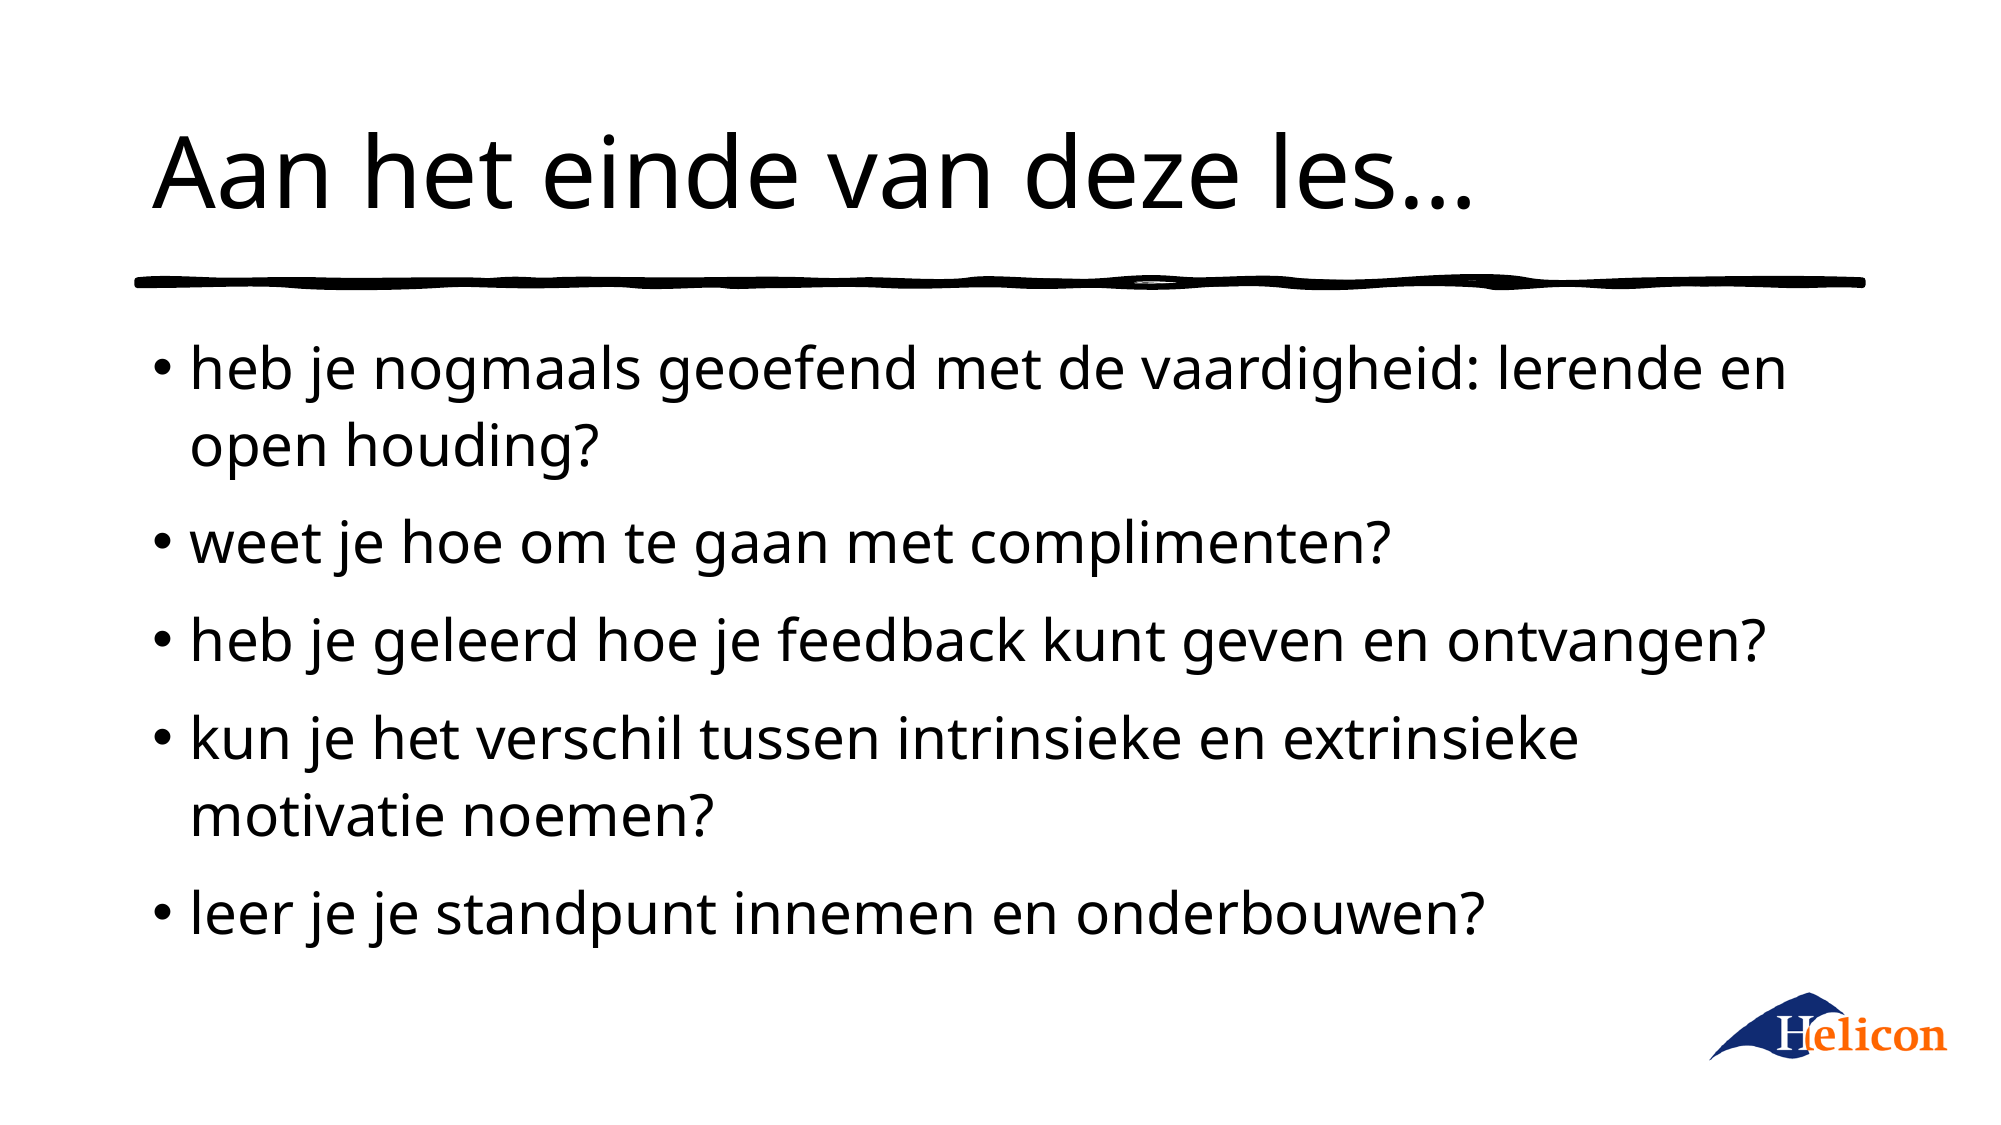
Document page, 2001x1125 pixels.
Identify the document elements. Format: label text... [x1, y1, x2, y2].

picture [1671, 952, 2000, 1125]
list heb je nogmaals geoefend met de vaardigheid: lerende en open houding? weet je hoe om te gaan met complimenten? heb je geleerd hoe je feedback kunt geven en ontvangen? kun je het verschil tussen intrinsieke en extrinsieke motivatie noemen? leer je je standpunt innemen en onderbouwen? [137, 316, 1863, 1014]
title Aan het einde van deze les… [137, 59, 1863, 278]
